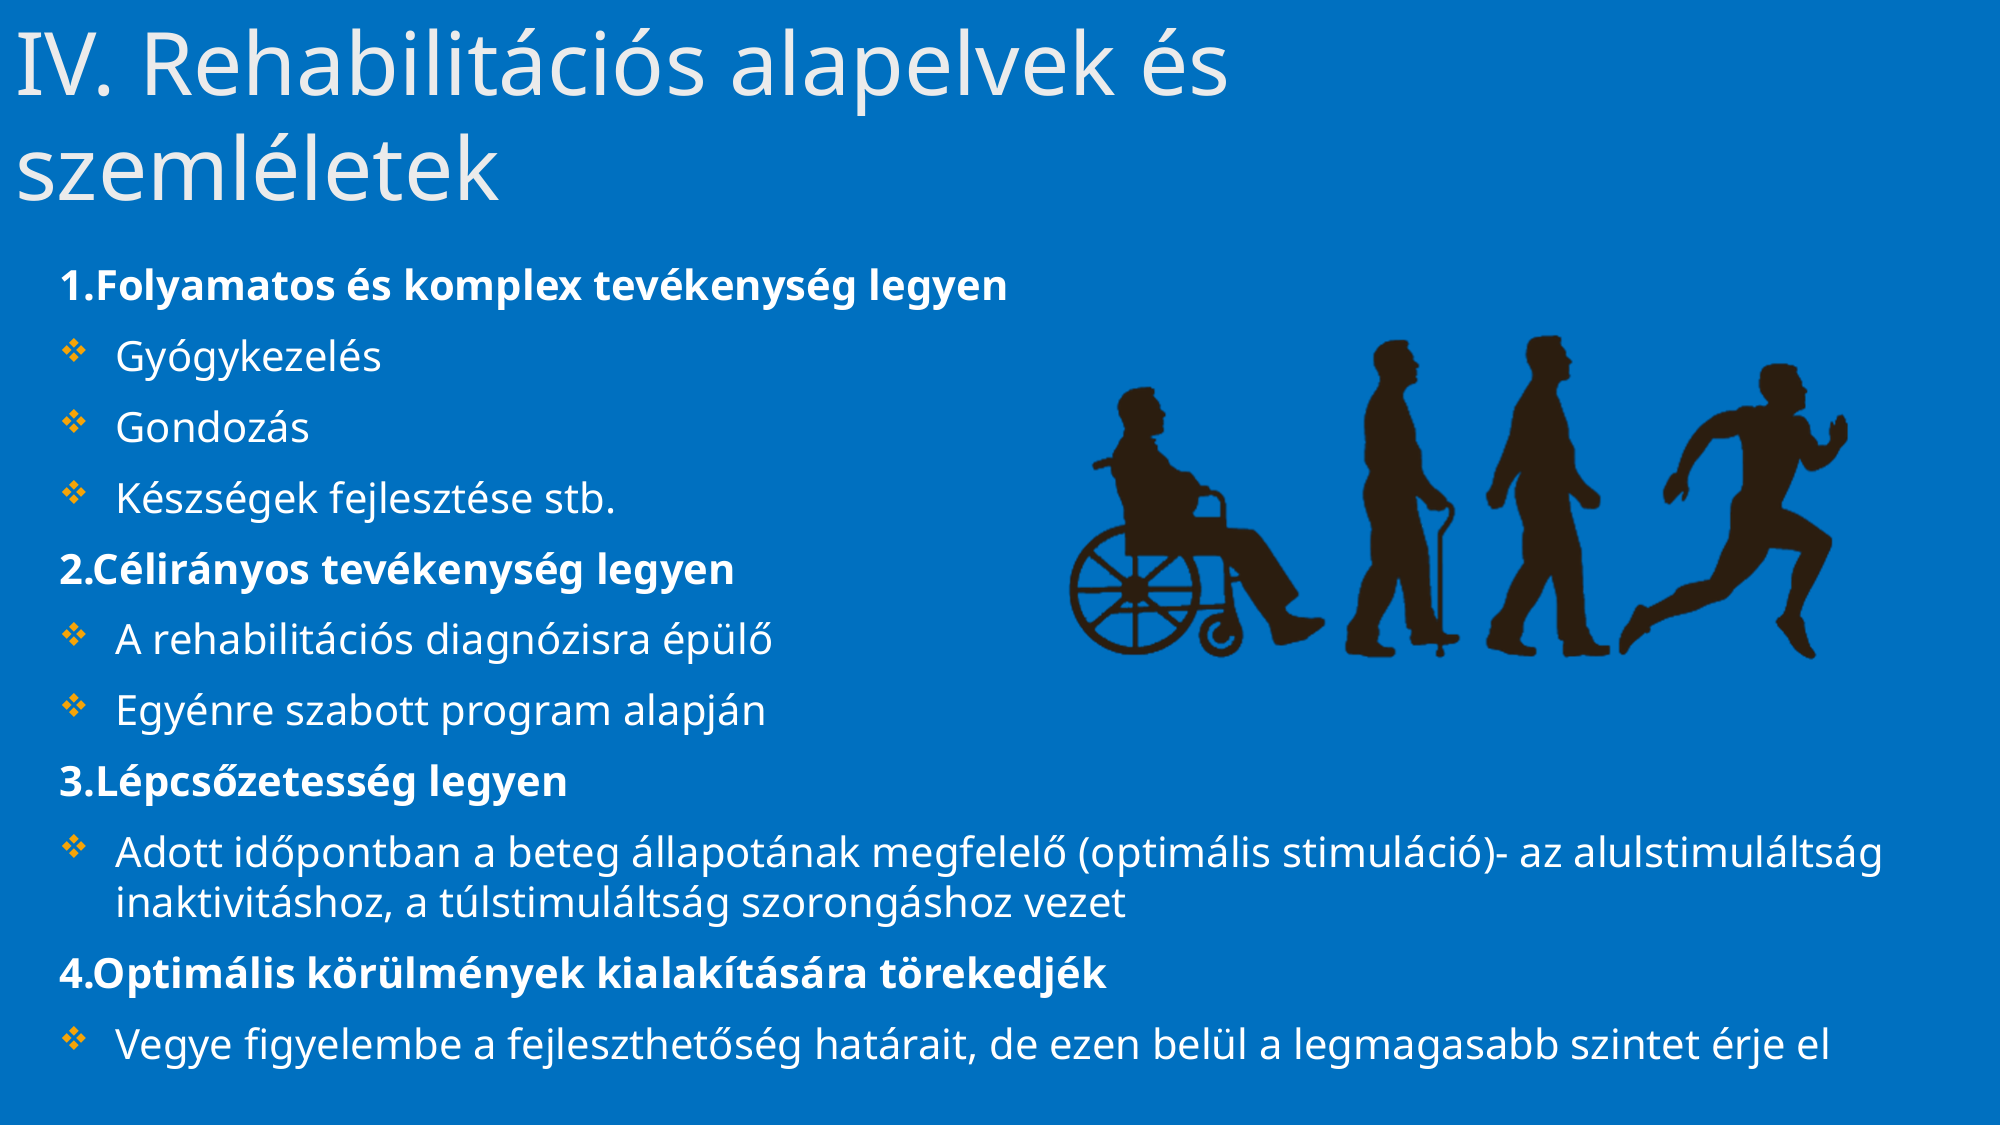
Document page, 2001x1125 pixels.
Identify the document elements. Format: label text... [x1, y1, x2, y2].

picture [1056, 329, 1857, 672]
title IV. Rehabilitációs alapelvek és szemléletek [0, 0, 1543, 230]
list 1.Folyamatos és komplex tevékenység legyen Gyógykezelés Gondozás Készségek fejlesztése stb. 2.Célirányos tevékenység legyen A rehabilitációs diagnózisra épülő Egyénre szabott program alapján 3.Lépcsőzetesség legyen Adott időpontban a beteg állapotának megfelelő (optimális stimuláció)- az alulstimuláltság inaktivitáshoz, a túlstimuláltság szorongáshoz vezet 4.Optimális körülmények kialakítására törekedjék Vegye figyelembe a fejleszthetőség határait, de ezen belül a legmagasabb szintet érje el [44, 251, 2000, 1092]
